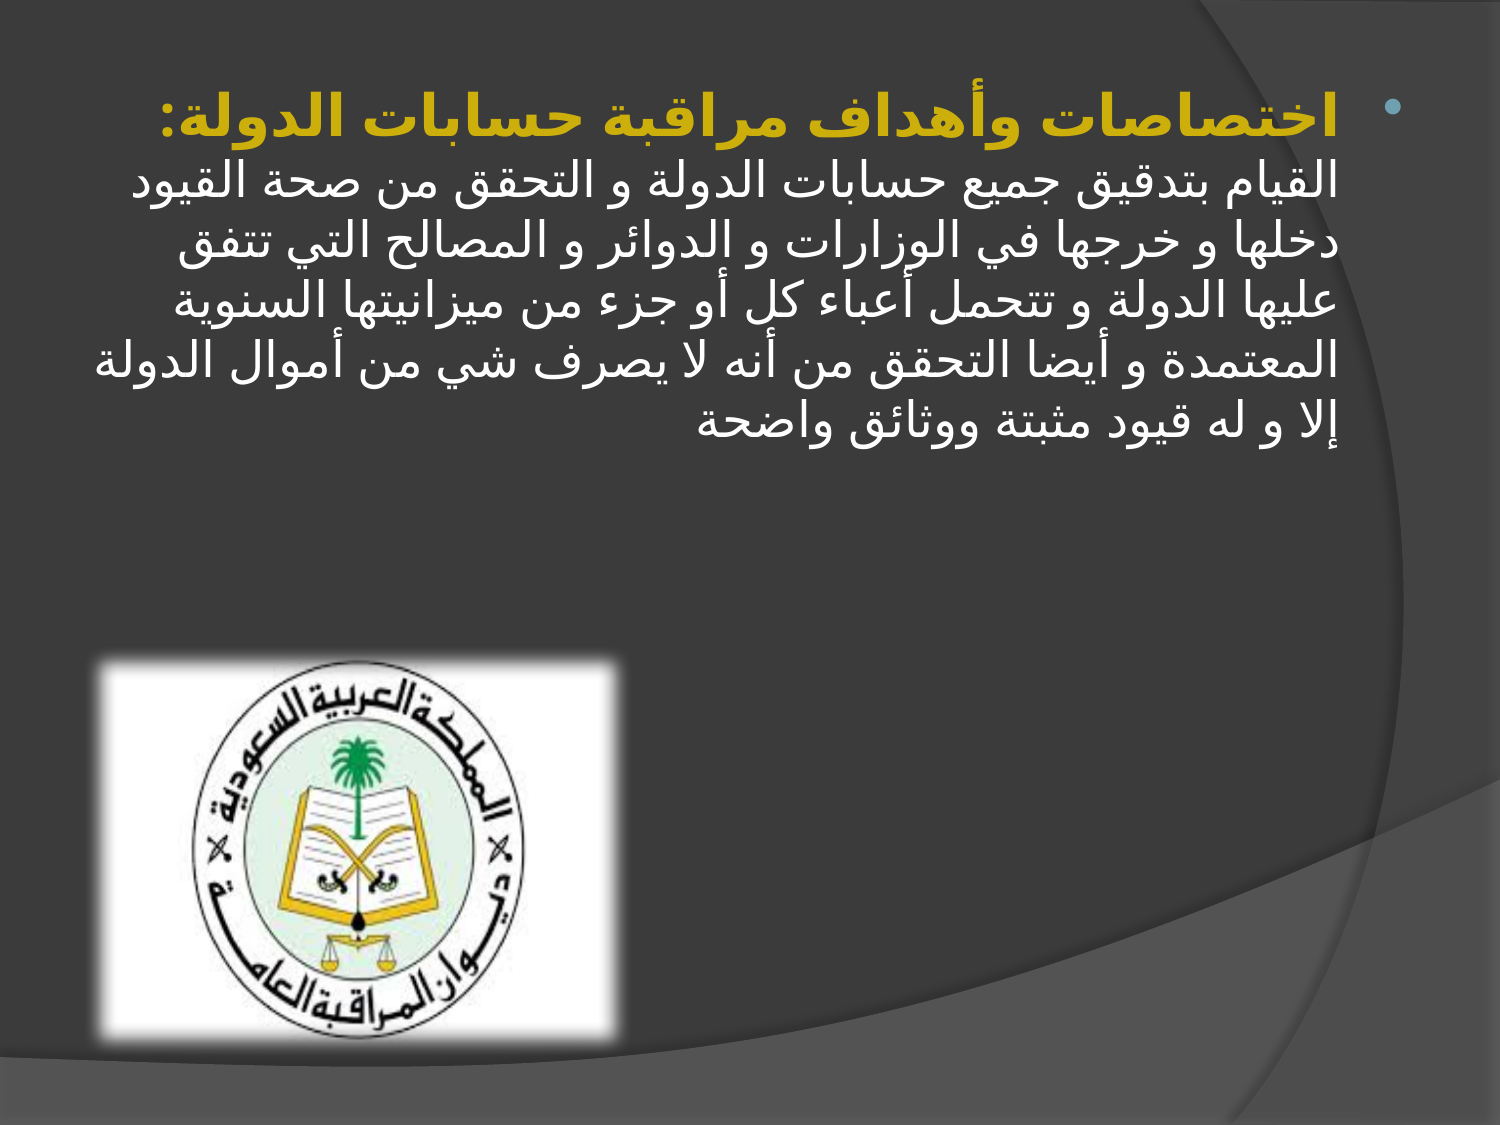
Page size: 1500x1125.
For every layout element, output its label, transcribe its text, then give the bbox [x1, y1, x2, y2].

picture [81, 644, 634, 1058]
list اختصاصات وأهداف مراقبة حسابات الدولة: القيام بتدقيق جميع حسابات الدولة و التحقق من صحة القيود دخلها و خرجها في الوزارات و الدوائر و المصالح التي تتفق عليها الدولة و تتحمل أعباء كل أو جزء من ميزانيتها السنوية المعتمدة و أيضا التحقق من أنه لا يصرف شي من أموال الدولة إلا و له قيود مثبتة ووثائق واضحة [75, 70, 1425, 1000]
